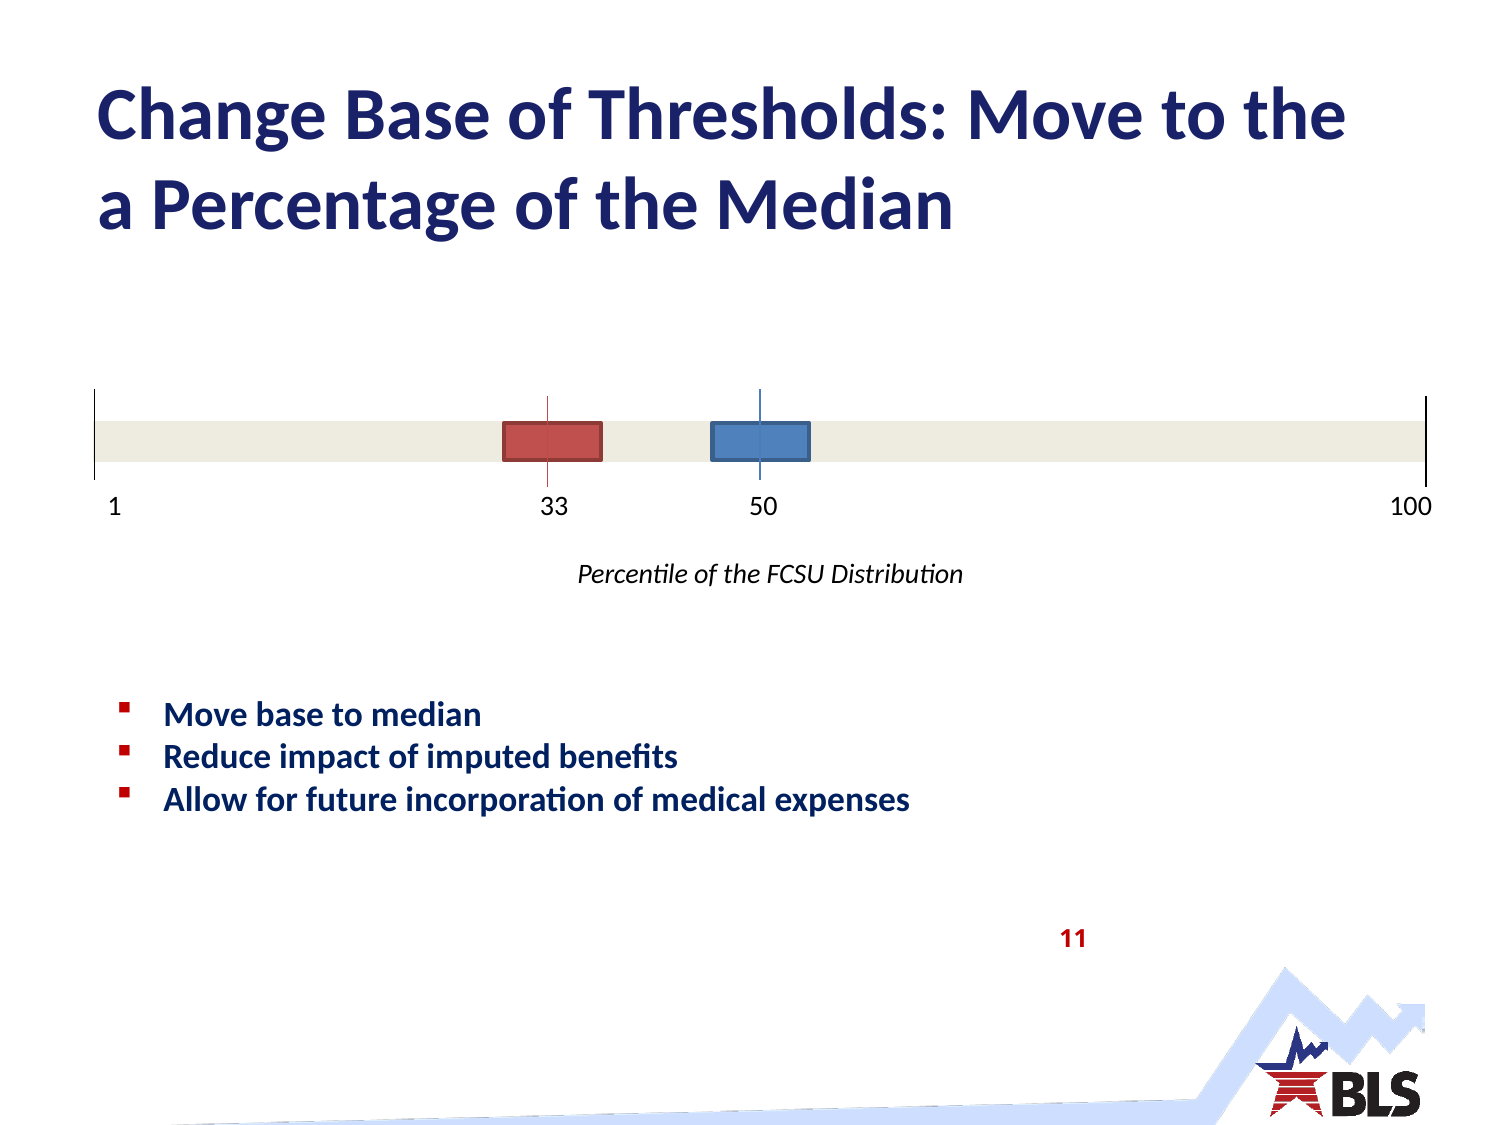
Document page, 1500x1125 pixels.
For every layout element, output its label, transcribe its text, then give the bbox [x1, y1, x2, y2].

slide_number 11 [1059, 922, 1397, 968]
title Change Base of Thresholds: Move to the a Percentage of the Median [97, 64, 1403, 247]
text_box [502, 421, 543, 462]
text_box [710, 421, 755, 462]
text_box [765, 421, 811, 462]
text_box [553, 421, 603, 462]
text_box 1 33 50 100 Percentile of the FCSU Distribution [74, 480, 1467, 596]
picture [40, 967, 1425, 1125]
text_box [603, 421, 710, 462]
text_box [811, 421, 1421, 462]
list Move base to median Reduce impact of imputed benefits Allow for future incorporation of medical expenses [116, 648, 1467, 821]
text_box [100, 421, 502, 462]
